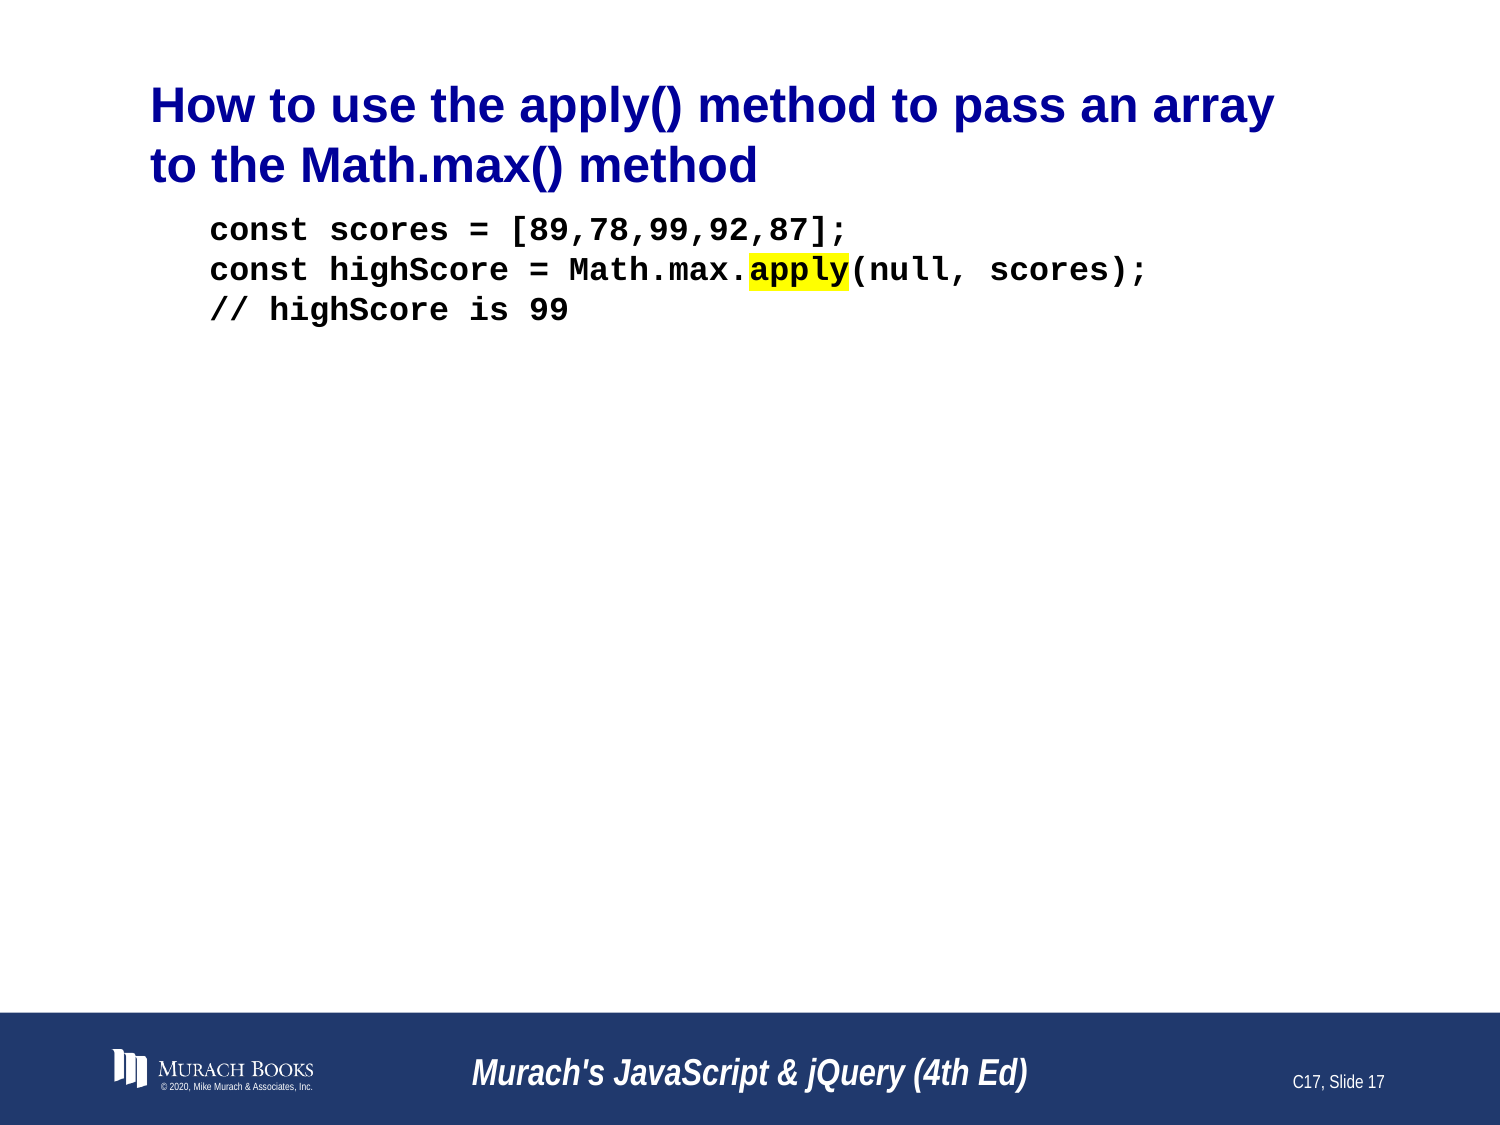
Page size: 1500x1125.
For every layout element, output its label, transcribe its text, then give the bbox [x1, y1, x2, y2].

slide_number C17, Slide 17 [1087, 1025, 1400, 1100]
footer © 2020, Mike Murach & Associates, Inc. [12, 1025, 463, 1100]
slide_number Murach's JavaScript & jQuery (4th Ed) [463, 1025, 1050, 1100]
title How to use the apply() method to pass an array to the Math.max() method [150, 72, 1350, 194]
list const scores = [89,78,99,92,87]; const highScore = Math.max.apply(null, scores); // highScore is 99 [137, 200, 1350, 1000]
